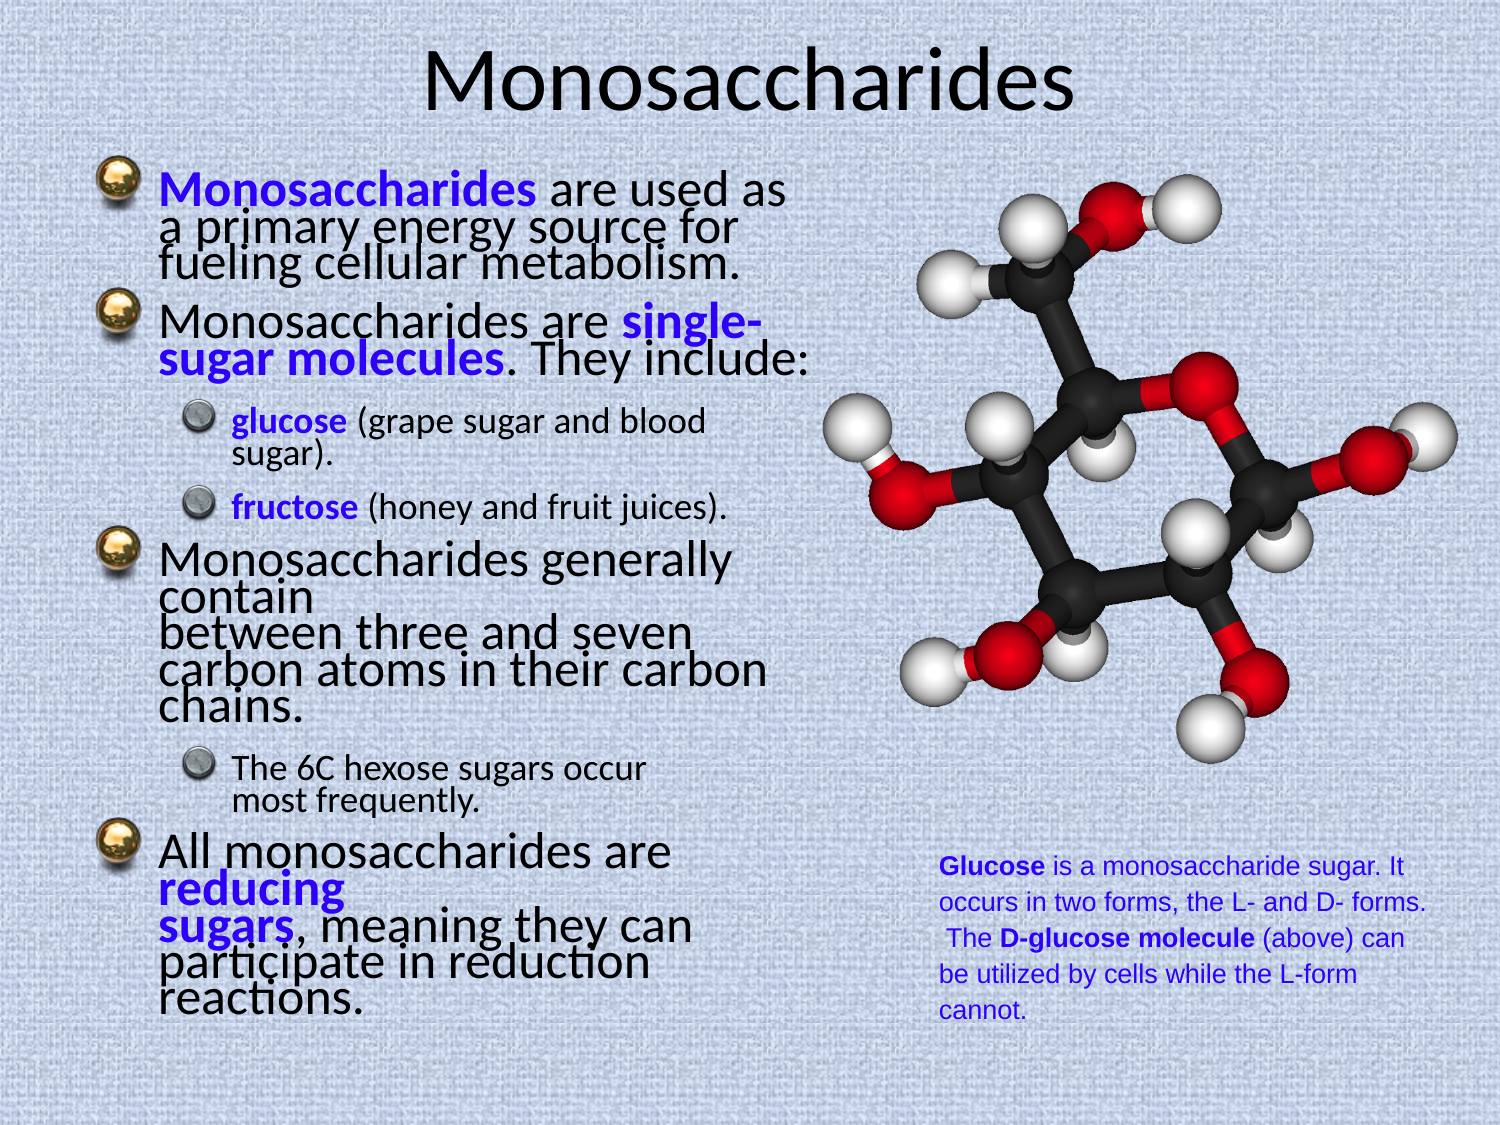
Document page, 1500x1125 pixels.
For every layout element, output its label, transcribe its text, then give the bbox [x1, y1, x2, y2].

picture [95, 817, 142, 879]
title Monosaccharides [0, 0, 1500, 137]
picture [179, 484, 219, 526]
picture [95, 287, 142, 349]
picture [806, 168, 1469, 777]
picture [179, 745, 219, 786]
picture [179, 398, 219, 439]
picture [95, 525, 142, 586]
picture [95, 155, 142, 216]
list Monosaccharides are used as a primary energy source for fueling cellular metabolism. Monosaccharides are single-sugar molecules. They include: glucose (grape sugar and blood sugar). fructose (honey and fruit juices). Monosaccharides generally contain between three and seven carbon atoms in their carbon chains. The 6C hexose sugars occur most frequently. All monosaccharides are reducing sugars, meaning they can participate in reduction reactions. [80, 172, 834, 1068]
text_box Glucose is a monosaccharide sugar. It occurs in two forms, the L- and D- forms. The D-glucose molecule (above) can be utilized by cells while the L-form cannot. [925, 845, 1432, 976]
